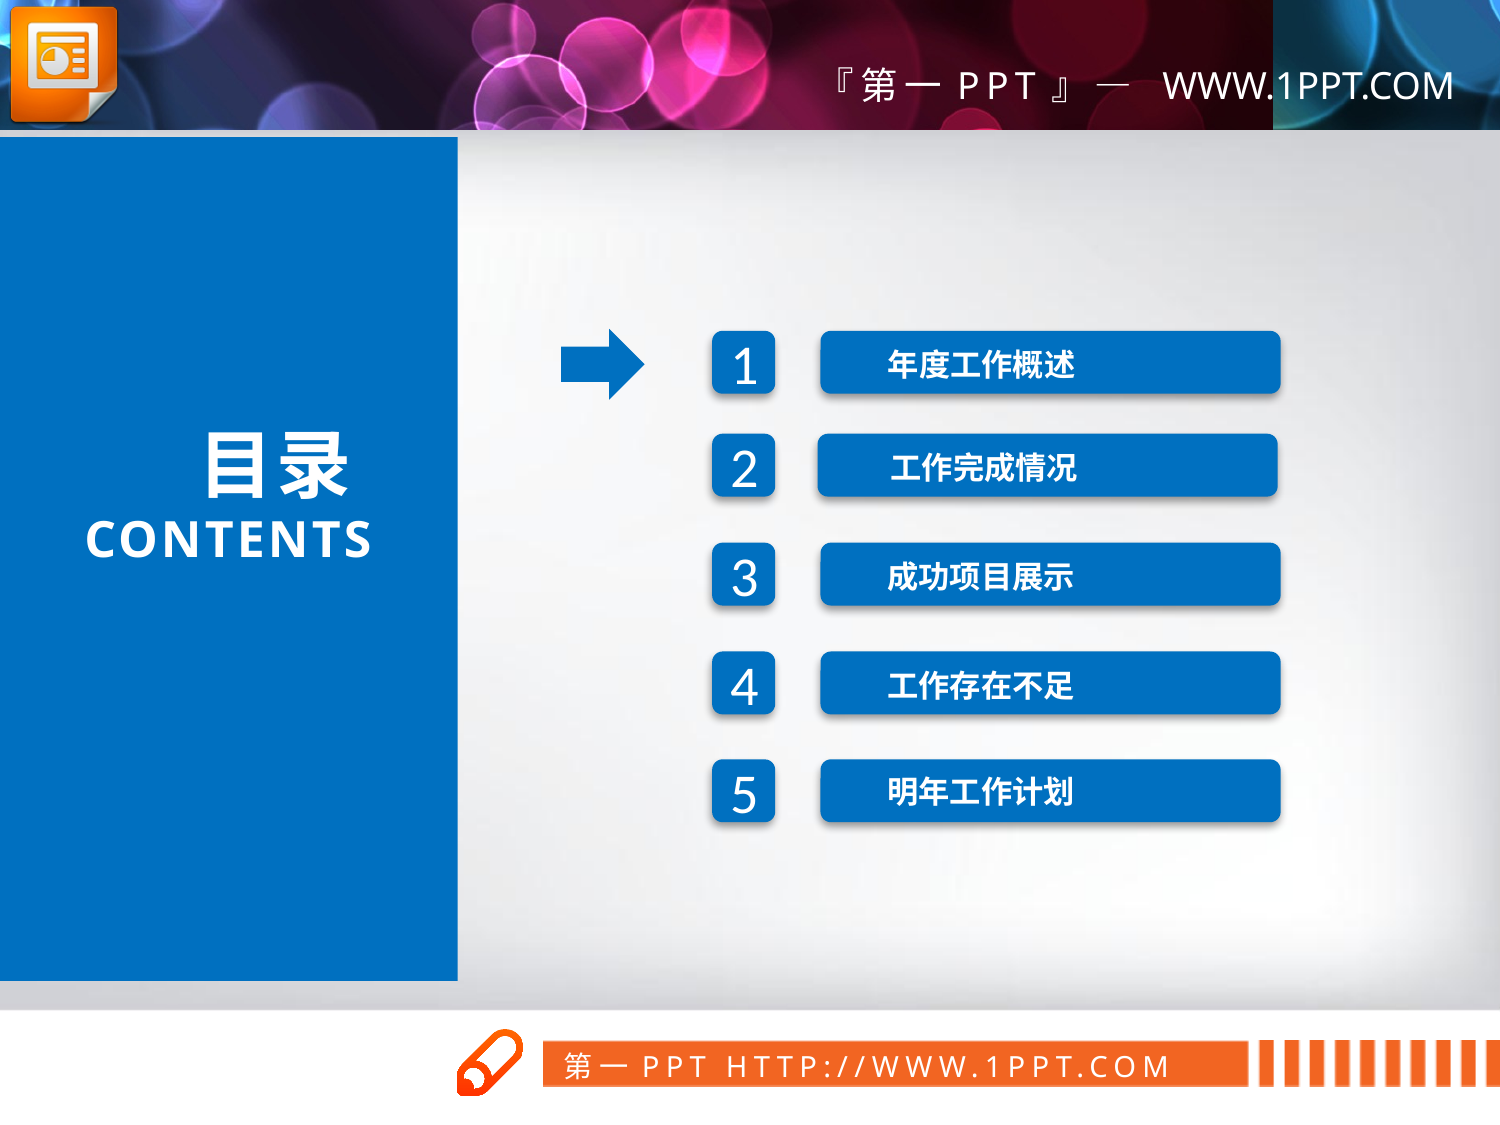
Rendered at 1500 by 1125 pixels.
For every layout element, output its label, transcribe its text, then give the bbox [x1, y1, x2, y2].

text_box [0, 137, 458, 981]
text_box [820, 542, 1281, 606]
text_box 1 [712, 330, 776, 394]
text_box 2 [712, 433, 776, 497]
text_box [561, 328, 645, 400]
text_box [820, 651, 1281, 715]
picture [0, 0, 1500, 1012]
text_box 3 [712, 542, 776, 606]
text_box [820, 330, 1281, 395]
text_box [820, 759, 1281, 823]
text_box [817, 433, 1278, 497]
picture [543, 1040, 1500, 1087]
text_box 4 [712, 651, 776, 715]
text_box 5 [712, 759, 776, 823]
text_box 目录 CONTENTS [41, 410, 387, 576]
